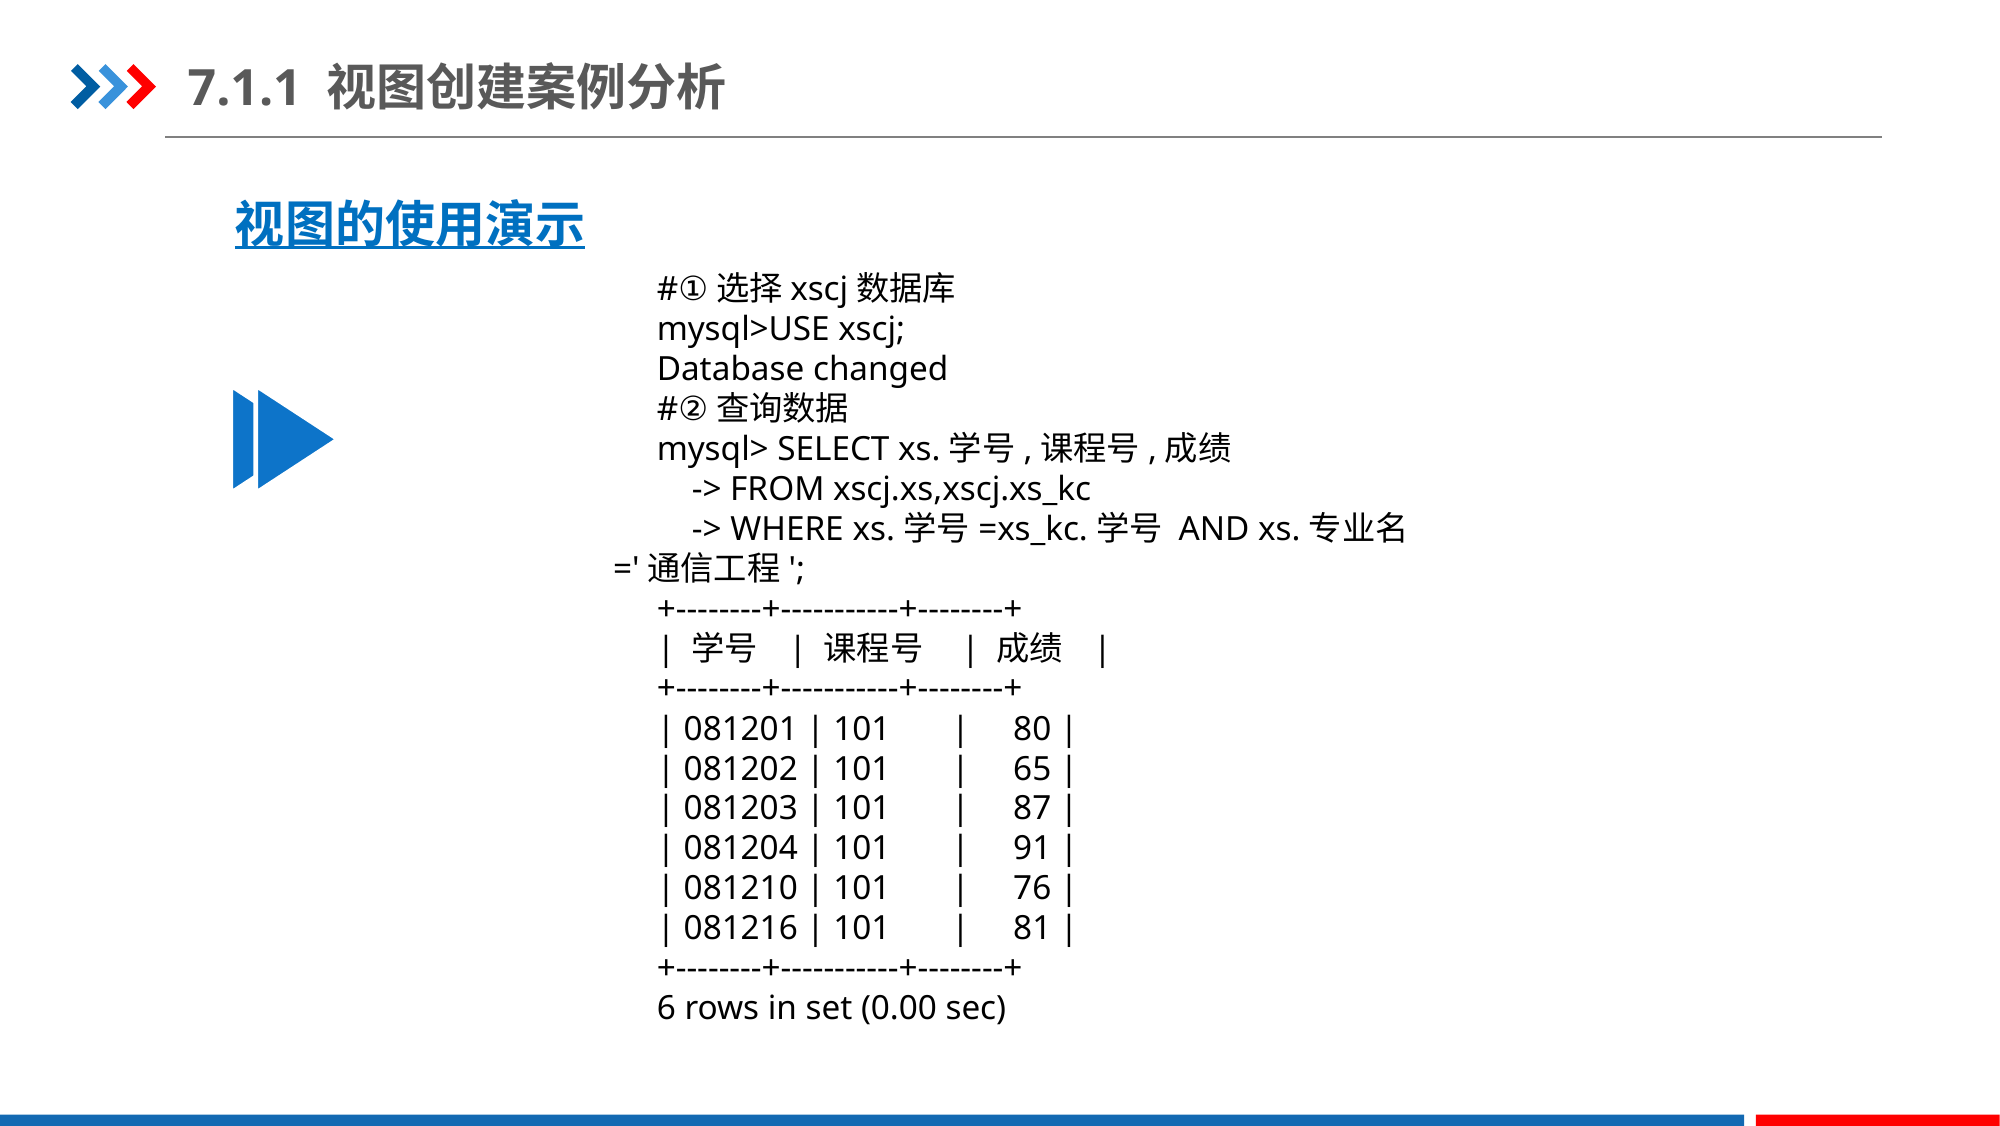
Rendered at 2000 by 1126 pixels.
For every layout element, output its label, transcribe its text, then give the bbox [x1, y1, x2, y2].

text_box #①选择xscj数据库 mysql>USE xscj; Database changed #②查询数据 mysql> SELECT xs.学号,课程号,成绩 -> FROM xscj.xs,xscj.xs_kc -> WHERE xs.学号=xs_kc.学号 AND xs.专业名='通信工程'; +--------+-----------+--------+ | 学号 | 课程号 | 成绩 | +--------+-----------+--------+ | 081201 | 101 | 80 | | 081202 | 101 | 65 | | 081203 | 101 | 87 | | 081204 | 101 | 91 | | 081210 | 101 | 76 | | 081216 | 101 | 81 | +--------+-----------+--------+ 6 rows in set (0.00 sec) [598, 260, 1432, 1034]
text_box 视图的使用演示 [220, 184, 657, 260]
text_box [230, 385, 339, 494]
text_box 7.1.1 视图创建案例分析 [187, 43, 827, 127]
